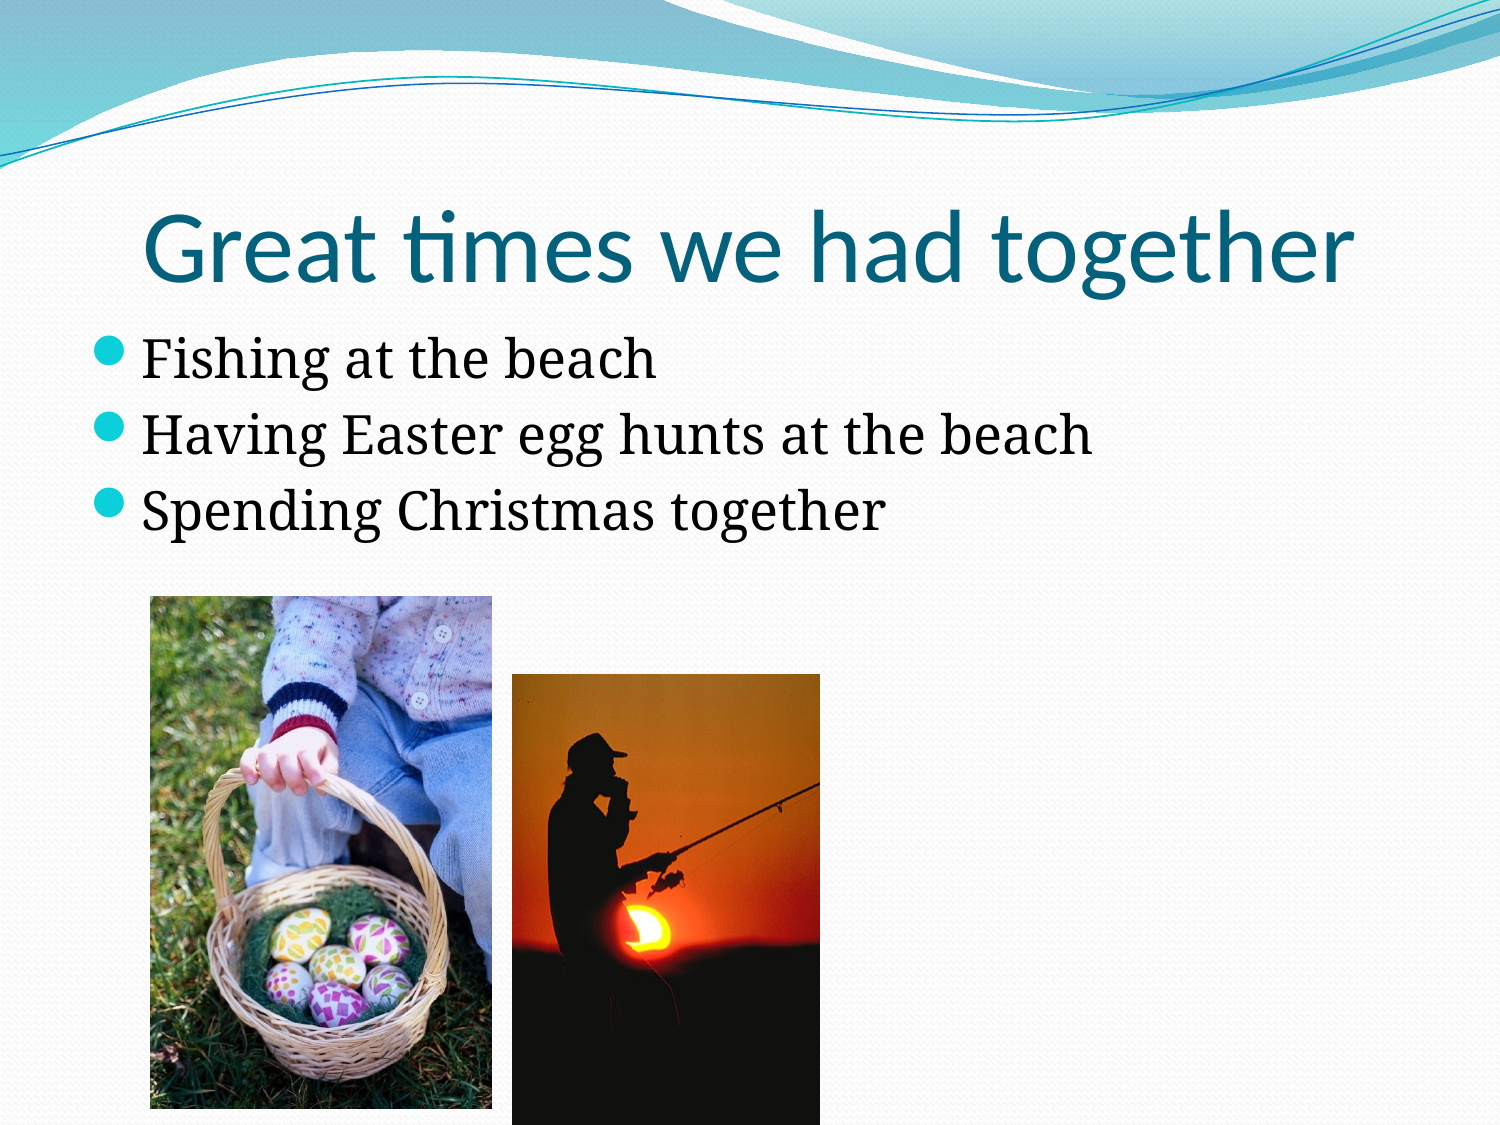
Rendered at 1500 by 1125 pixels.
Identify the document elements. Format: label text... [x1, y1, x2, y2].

picture [511, 674, 821, 1125]
picture [149, 596, 492, 1110]
title Great times we had together [75, 115, 1425, 303]
list Fishing at the beach Having Easter egg hunts at the beach Spending Christmas together [75, 317, 1425, 1038]
